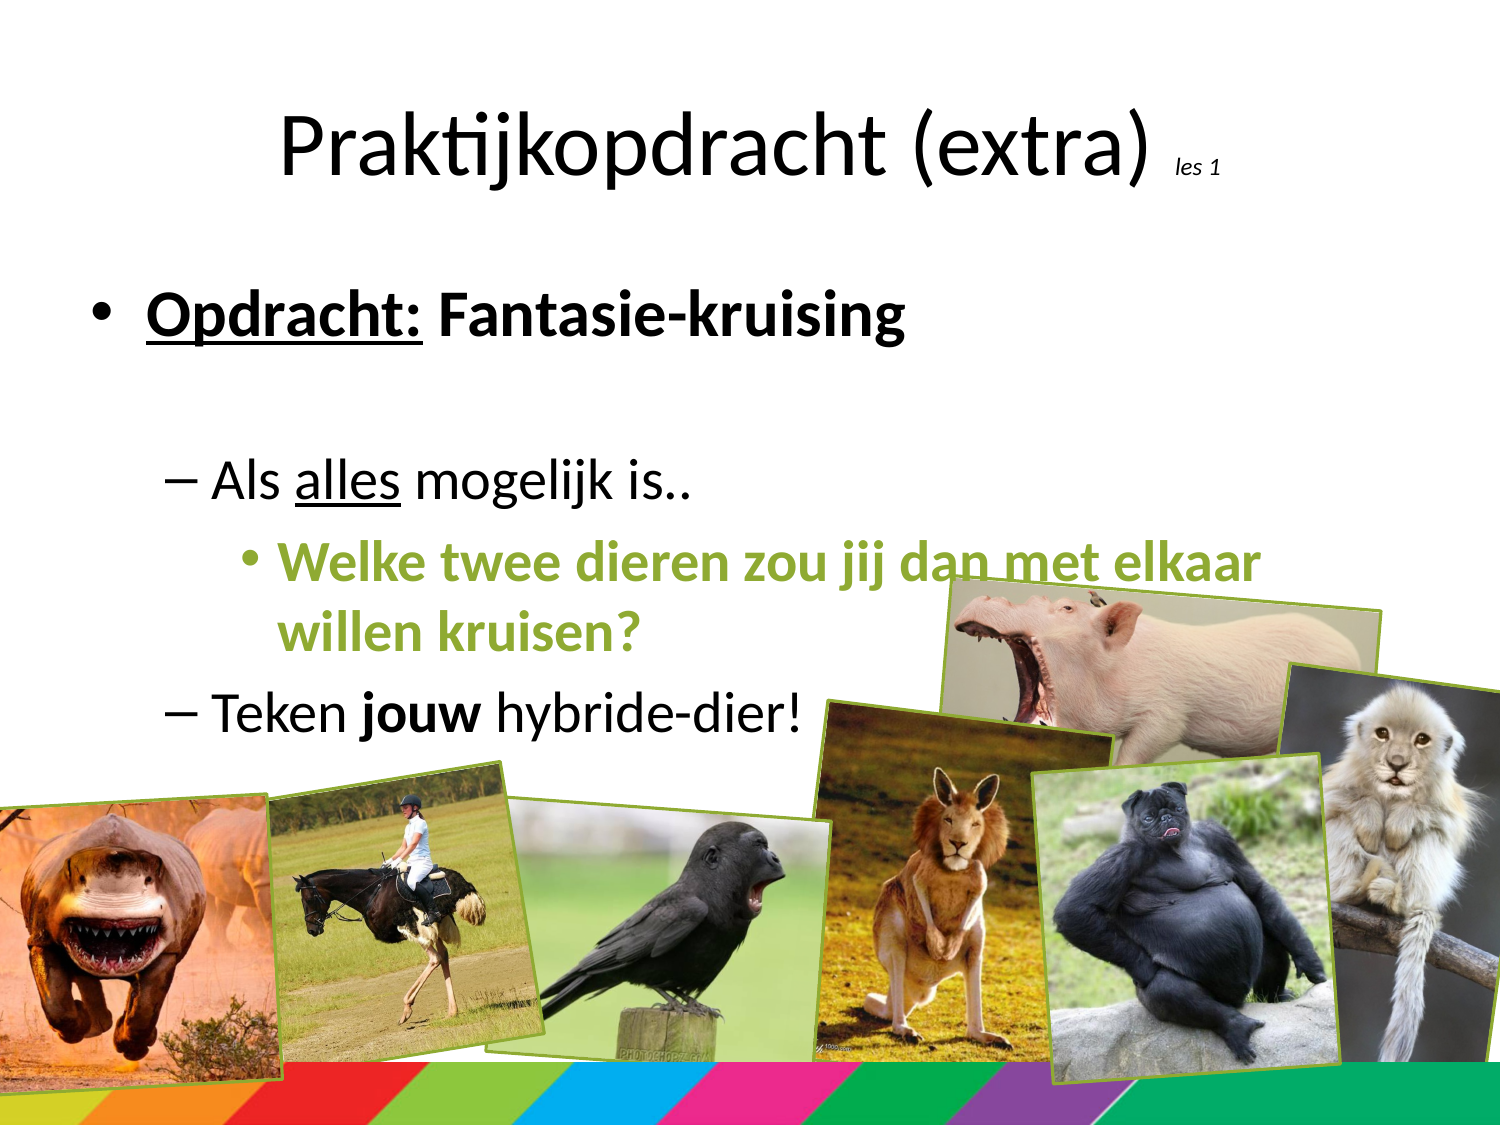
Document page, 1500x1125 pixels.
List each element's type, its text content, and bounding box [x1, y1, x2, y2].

picture [0, 594, 1500, 1125]
title Praktijkopdracht (extra) les 1 [75, 45, 1425, 233]
list Opdracht: Fantasie-kruising Als alles mogelijk is.. Welke twee dieren zou jij dan met elkaar willen kruisen? Teken jouw hybride-dier! [75, 262, 1425, 808]
